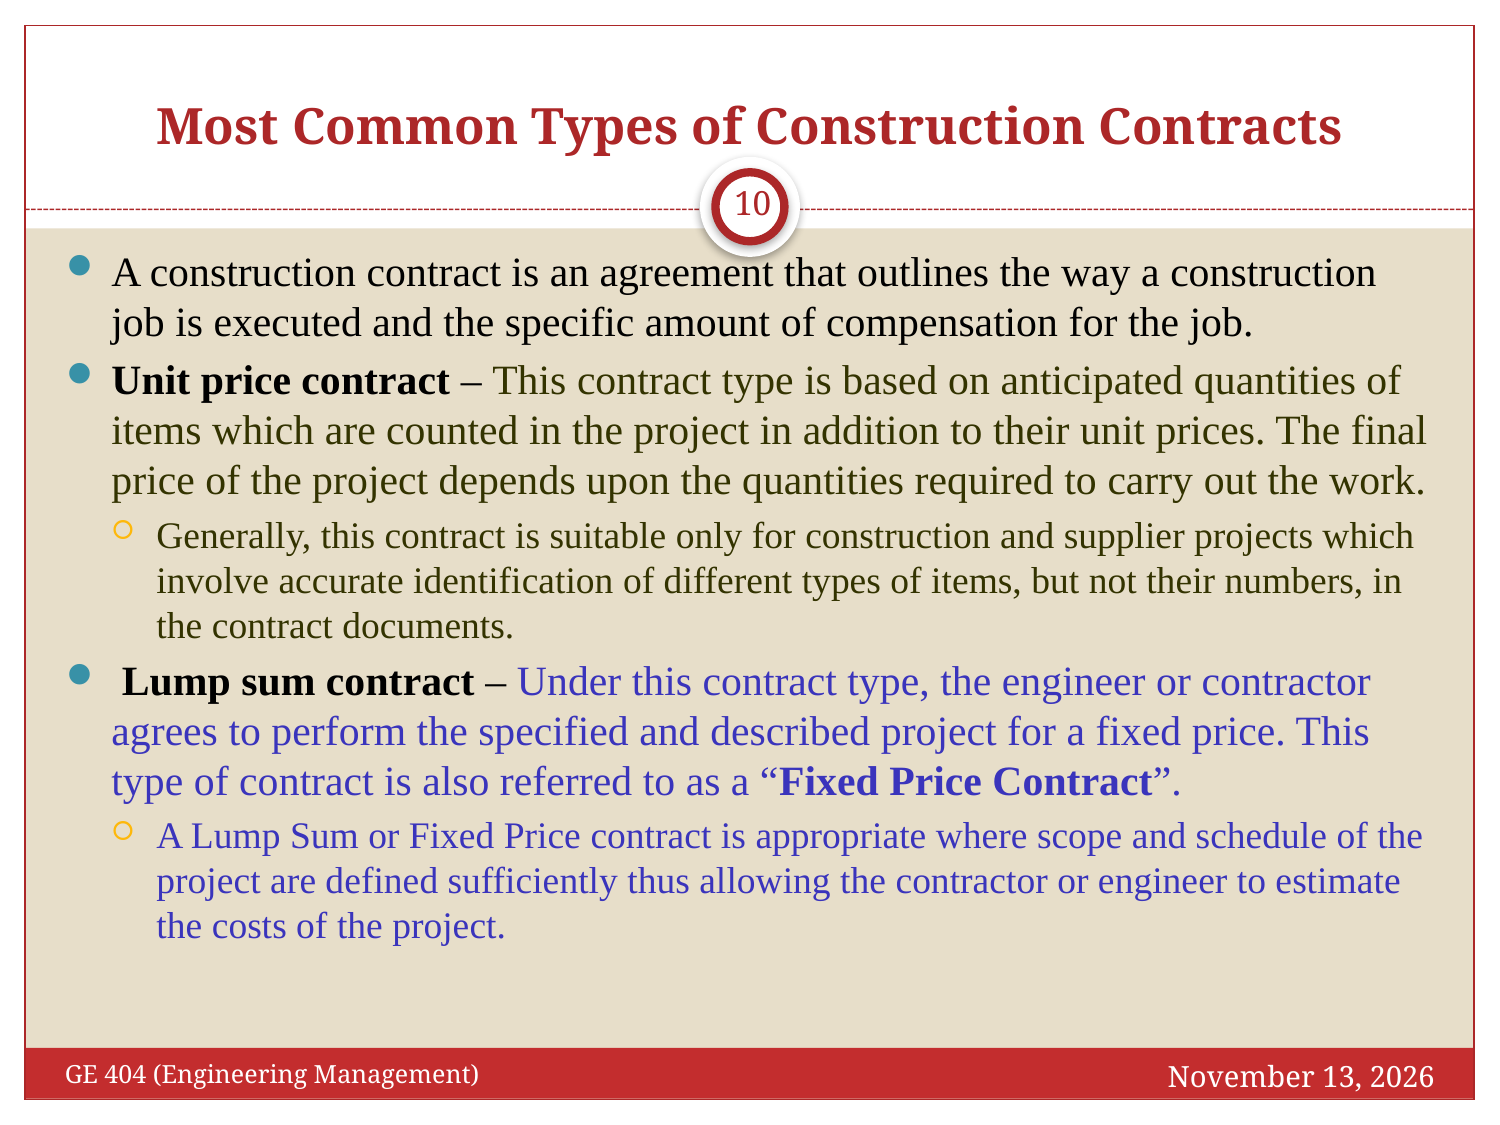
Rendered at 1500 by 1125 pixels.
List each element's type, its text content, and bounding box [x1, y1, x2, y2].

list A construction contract is an agreement that outlines the way a construction job is executed and the specific amount of compensation for the job. Unit price contract – This contract type is based on anticipated quantities of items which are counted in the project in addition to their unit prices. The final price of the project depends upon the quantities required to carry out the work. Generally, this contract is suitable only for construction and supplier projects which involve accurate identification of different types of items, but not their numbers, in the contract documents. Lump sum contract – Under this contract type, the engineer or contractor agrees to perform the specified and described project for a fixed price. This type of contract is also referred to as a “Fixed Price Contract”. A Lump Sum or Fixed Price contract is appropriate where scope and schedule of the project are defined sufficiently thus allowing the contractor or engineer to estimate the costs of the project. [51, 237, 1447, 1050]
slide_number 10 [715, 168, 791, 237]
title Most Common Types of Construction Contracts [49, 37, 1450, 162]
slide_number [950, 1050, 1450, 1111]
footer GE 404 (Engineering Management) [50, 1051, 638, 1112]
